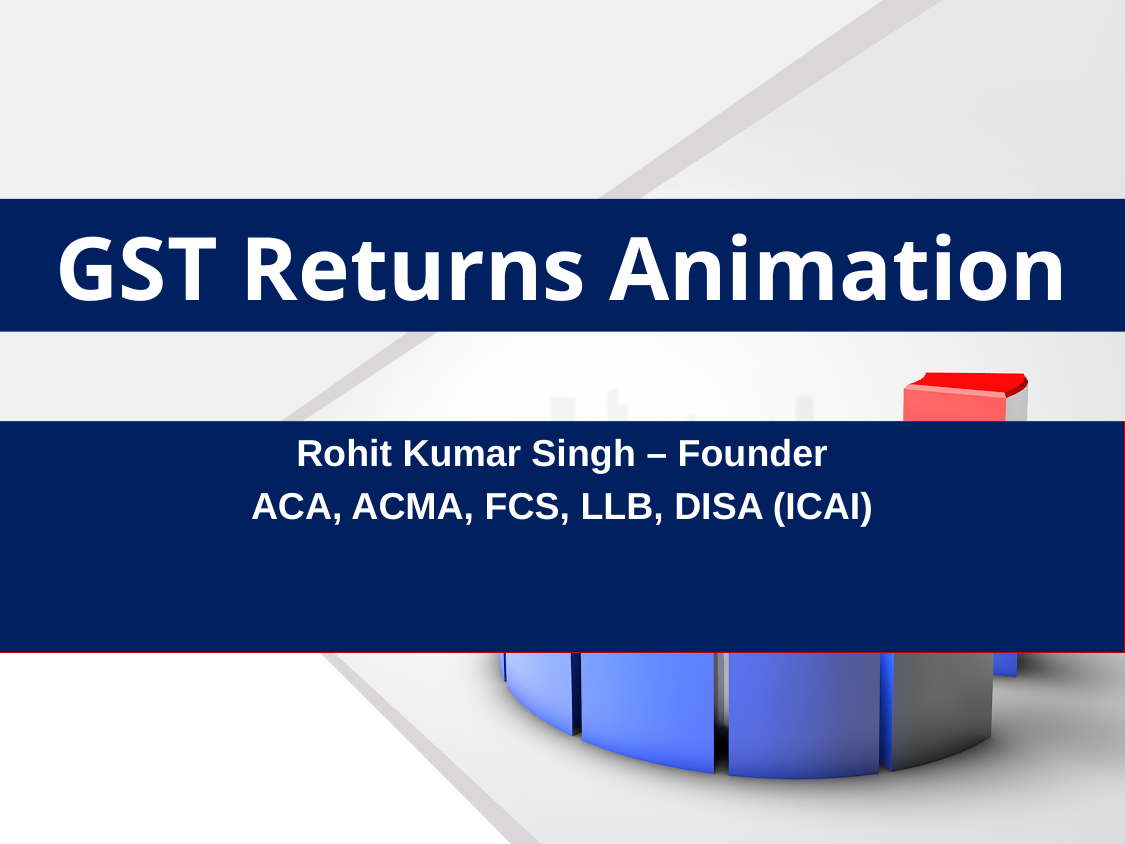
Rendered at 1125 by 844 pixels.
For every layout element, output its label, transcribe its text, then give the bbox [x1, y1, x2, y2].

picture [0, 332, 1125, 421]
picture [0, 653, 1125, 844]
picture [0, 0, 1125, 198]
list GST Returns Animation [0, 198, 1125, 332]
text_box Rohit Kumar Singh – Founder ACA, ACMA, FCS, LLB, DISA (ICAI) [0, 421, 1125, 653]
